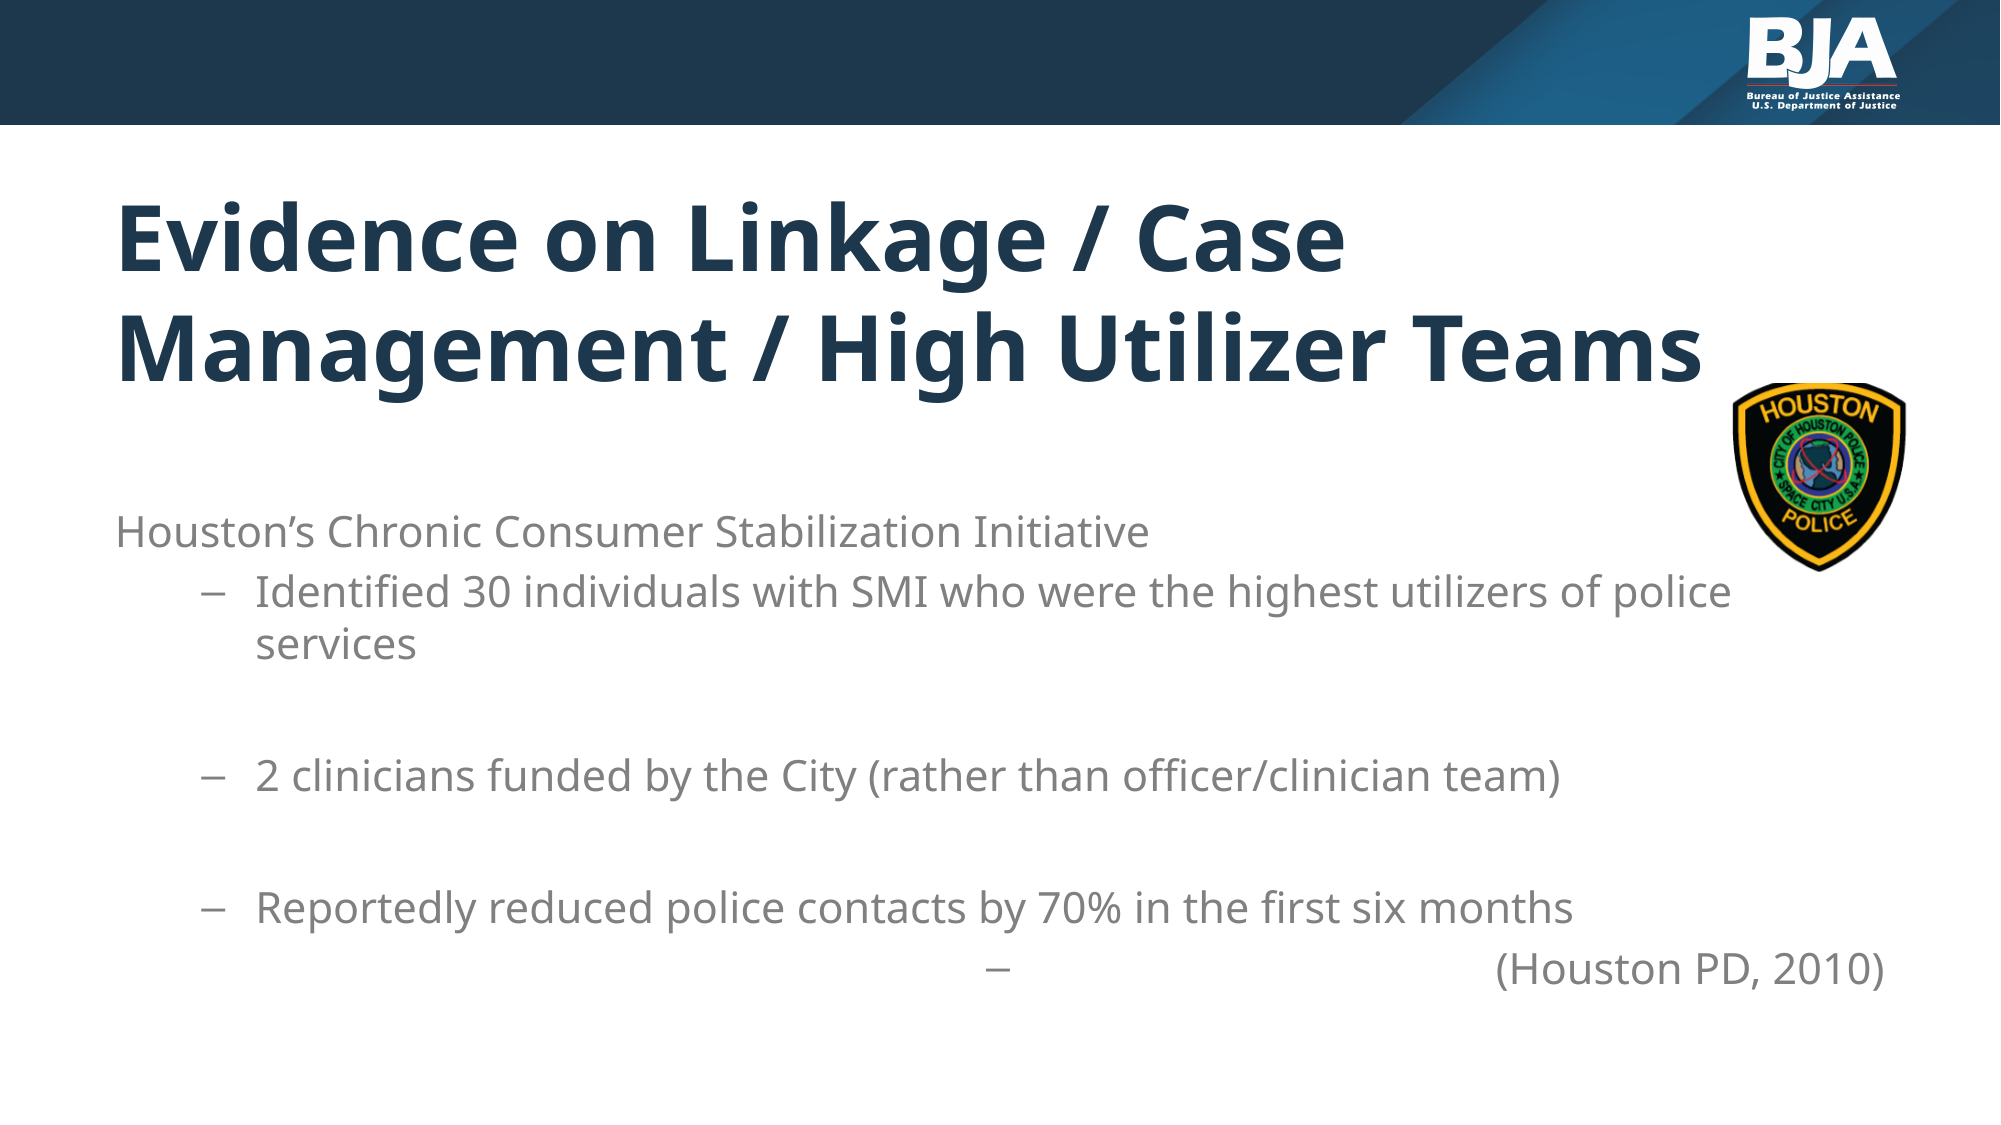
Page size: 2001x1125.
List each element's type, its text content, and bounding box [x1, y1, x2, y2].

title Evidence on Linkage / Case Management / High Utilizer Teams [99, 196, 1900, 384]
picture [1724, 383, 1914, 573]
picture [0, 0, 2000, 125]
list Houston’s Chronic Consumer Stabilization Initiative Identified 30 individuals with SMI who were the highest utilizers of police services 2 clinicians funded by the City (rather than officer/clinician team) Reportedly reduced police contacts by 70% in the first six months (Houston PD, 2010) [99, 422, 1900, 1005]
